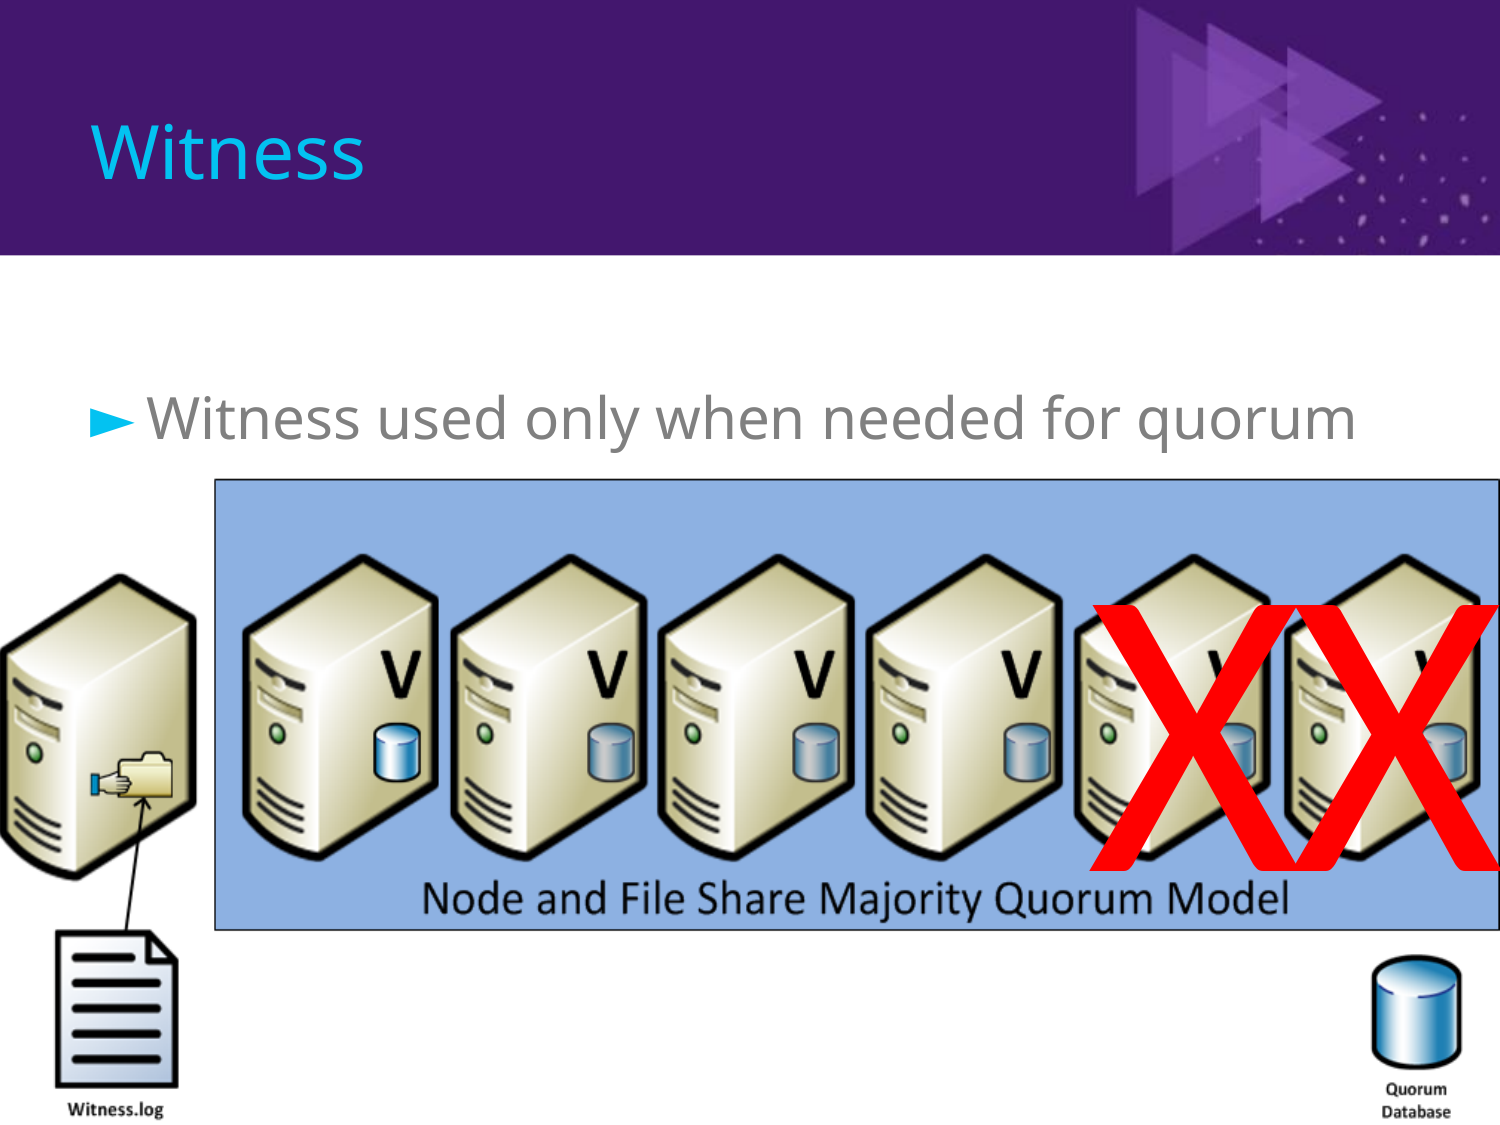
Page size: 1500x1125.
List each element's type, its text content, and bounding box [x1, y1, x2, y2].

list Witness used only when needed for quorum [75, 373, 1425, 455]
title Witness [75, 56, 1425, 244]
picture [0, 456, 1500, 1125]
picture [0, 0, 1500, 255]
